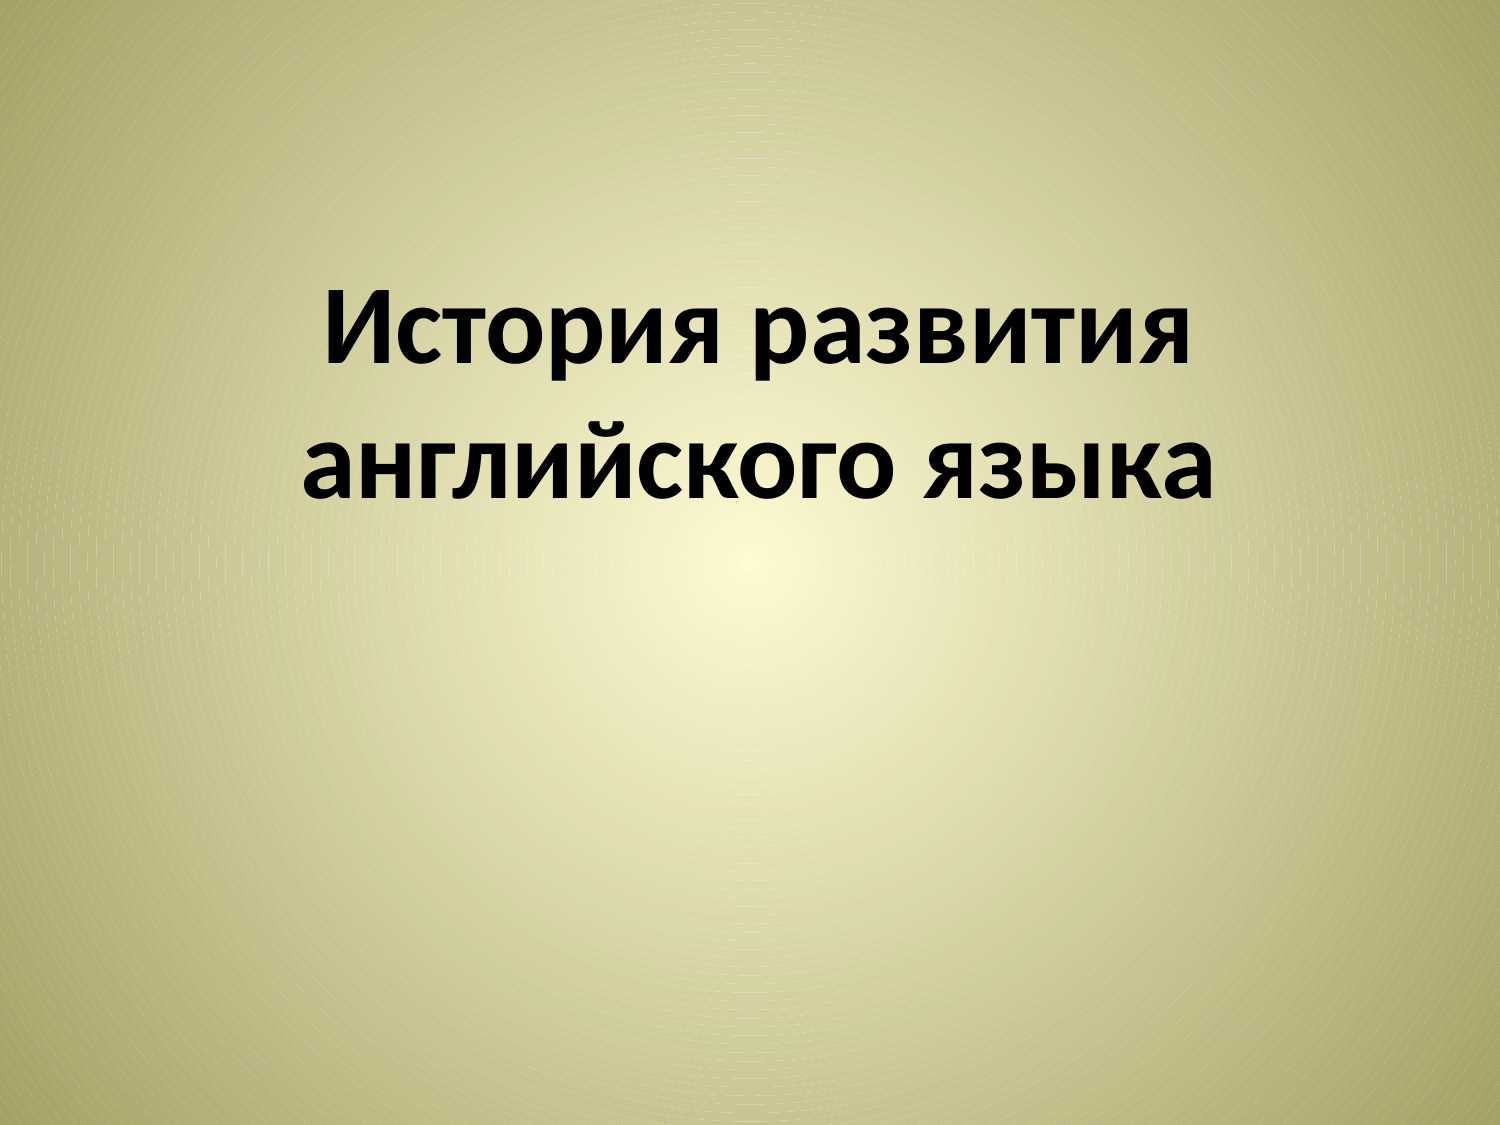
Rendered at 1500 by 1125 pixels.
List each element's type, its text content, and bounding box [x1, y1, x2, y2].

text_box История развития английского языка [21, 243, 1496, 529]
